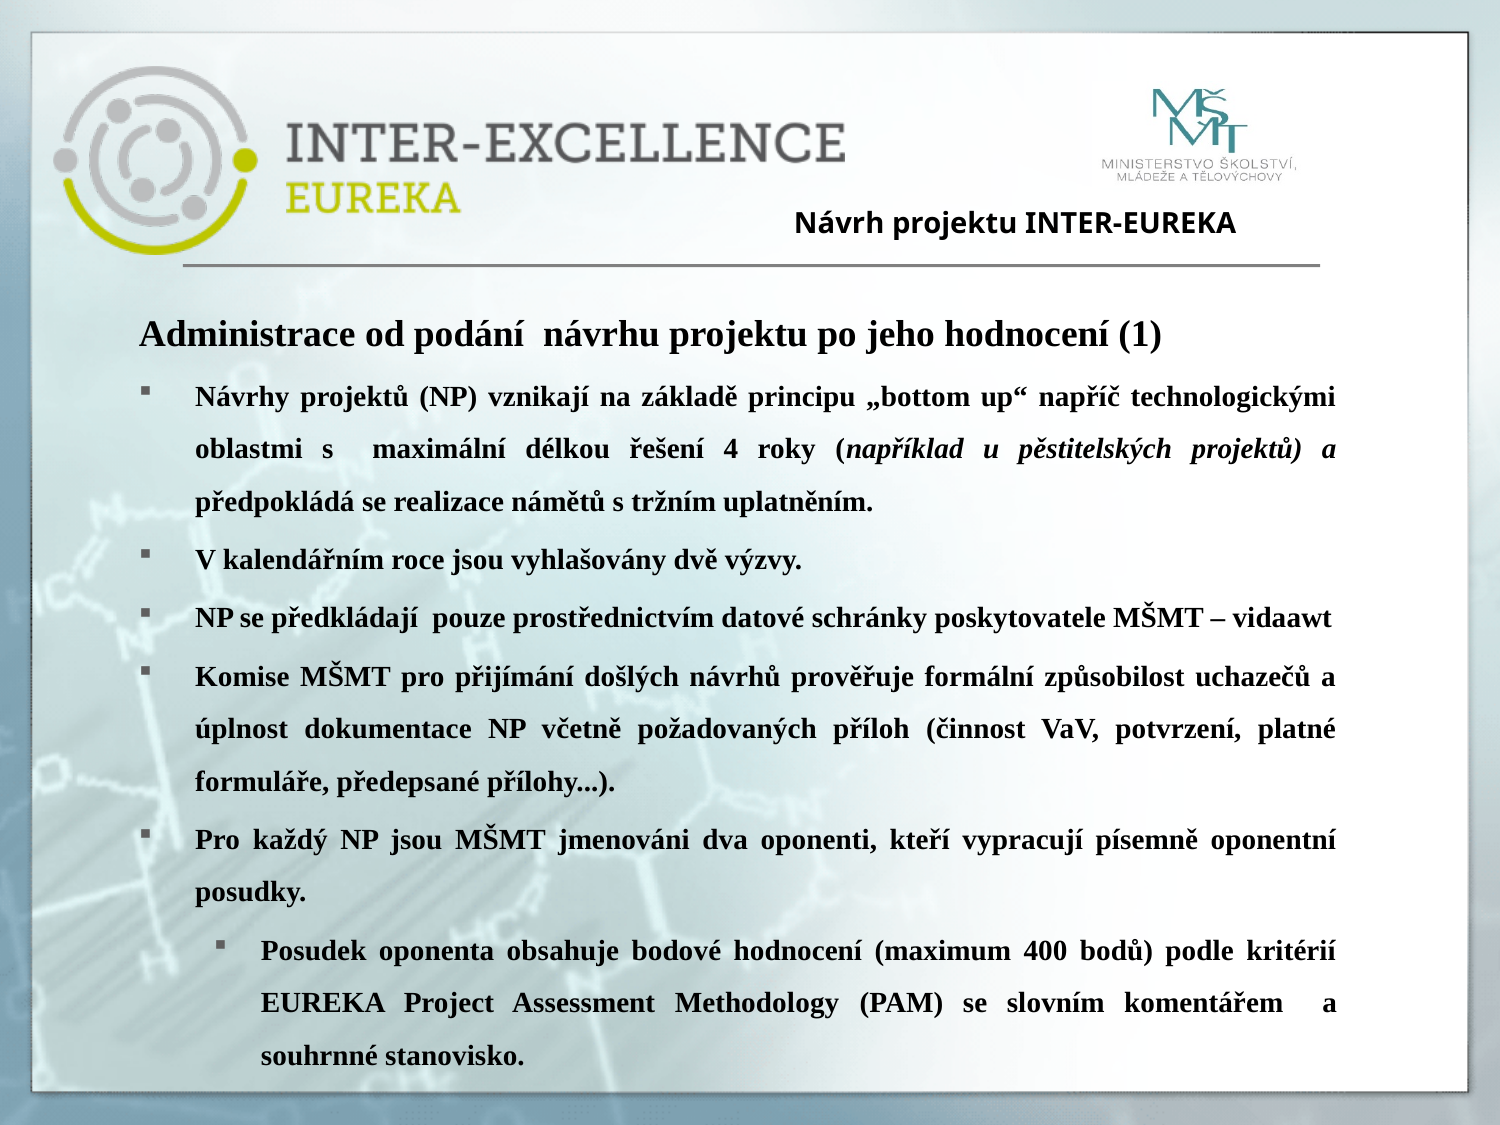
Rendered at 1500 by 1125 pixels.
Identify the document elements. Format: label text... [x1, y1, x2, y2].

list Administrace od podání návrhu projektu po jeho hodnocení (1) Návrhy projektů (NP) vznikají na základě principu „bottom up“ napříč technologickými oblastmi s maximální délkou řešení 4 roky (například u pěstitelských projektů) a předpokládá se realizace námětů s tržním uplatněním. V kalendářním roce jsou vyhlašovány dvě výzvy. NP se předkládají pouze prostřednictvím datové schránky poskytovatele MŠMT – vidaawt Komise MŠMT pro přijímání došlých návrhů prověřuje formální způsobilost uchazečů a úplnost dokumentace NP včetně požadovaných příloh (činnost VaV, potvrzení, platné formuláře, předepsané přílohy...). Pro každý NP jsou MŠMT jmenováni dva oponenti, kteří vypracují písemně oponentní posudky. Posudek oponenta obsahuje bodové hodnocení (maximum 400 bodů) podle kritérií EUREKA Project Assessment Methodology (PAM) se slovním komentářem a souhrnné stanovisko. [123, 278, 1353, 988]
title Návrh projektu INTER-EUREKA [846, 183, 1353, 262]
picture [0, 0, 1500, 1125]
